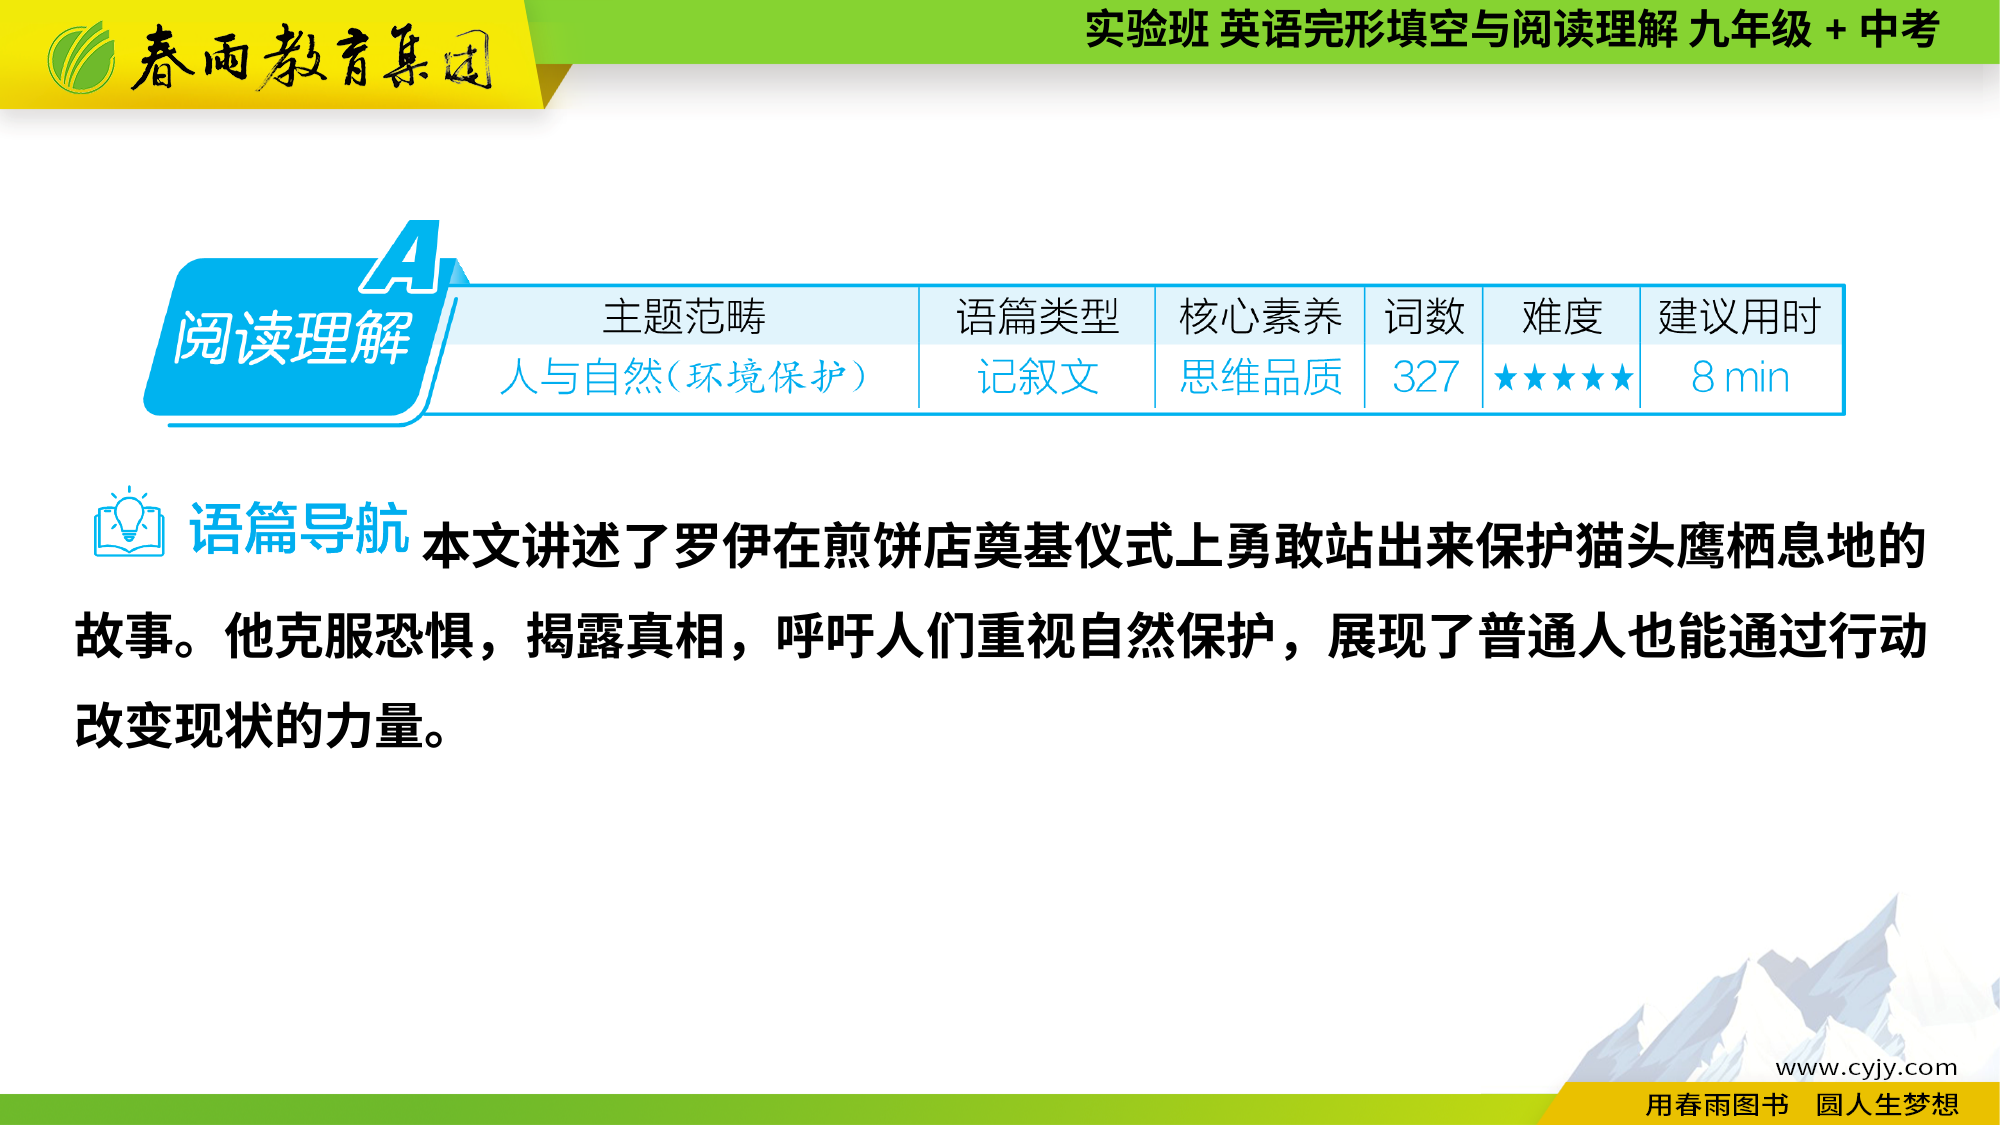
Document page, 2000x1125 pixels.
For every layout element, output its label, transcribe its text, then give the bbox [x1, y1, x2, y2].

list 本文讲述了罗伊在煎饼店奠基仪式上勇敢站出来保护猫头鹰栖息地的故事。他克服恐惧，揭露真相，呼吁人们重视自然保护，展现了普通人也能通过行动改变现状的力量。 [59, 476, 1944, 753]
picture [0, 0, 2000, 1125]
